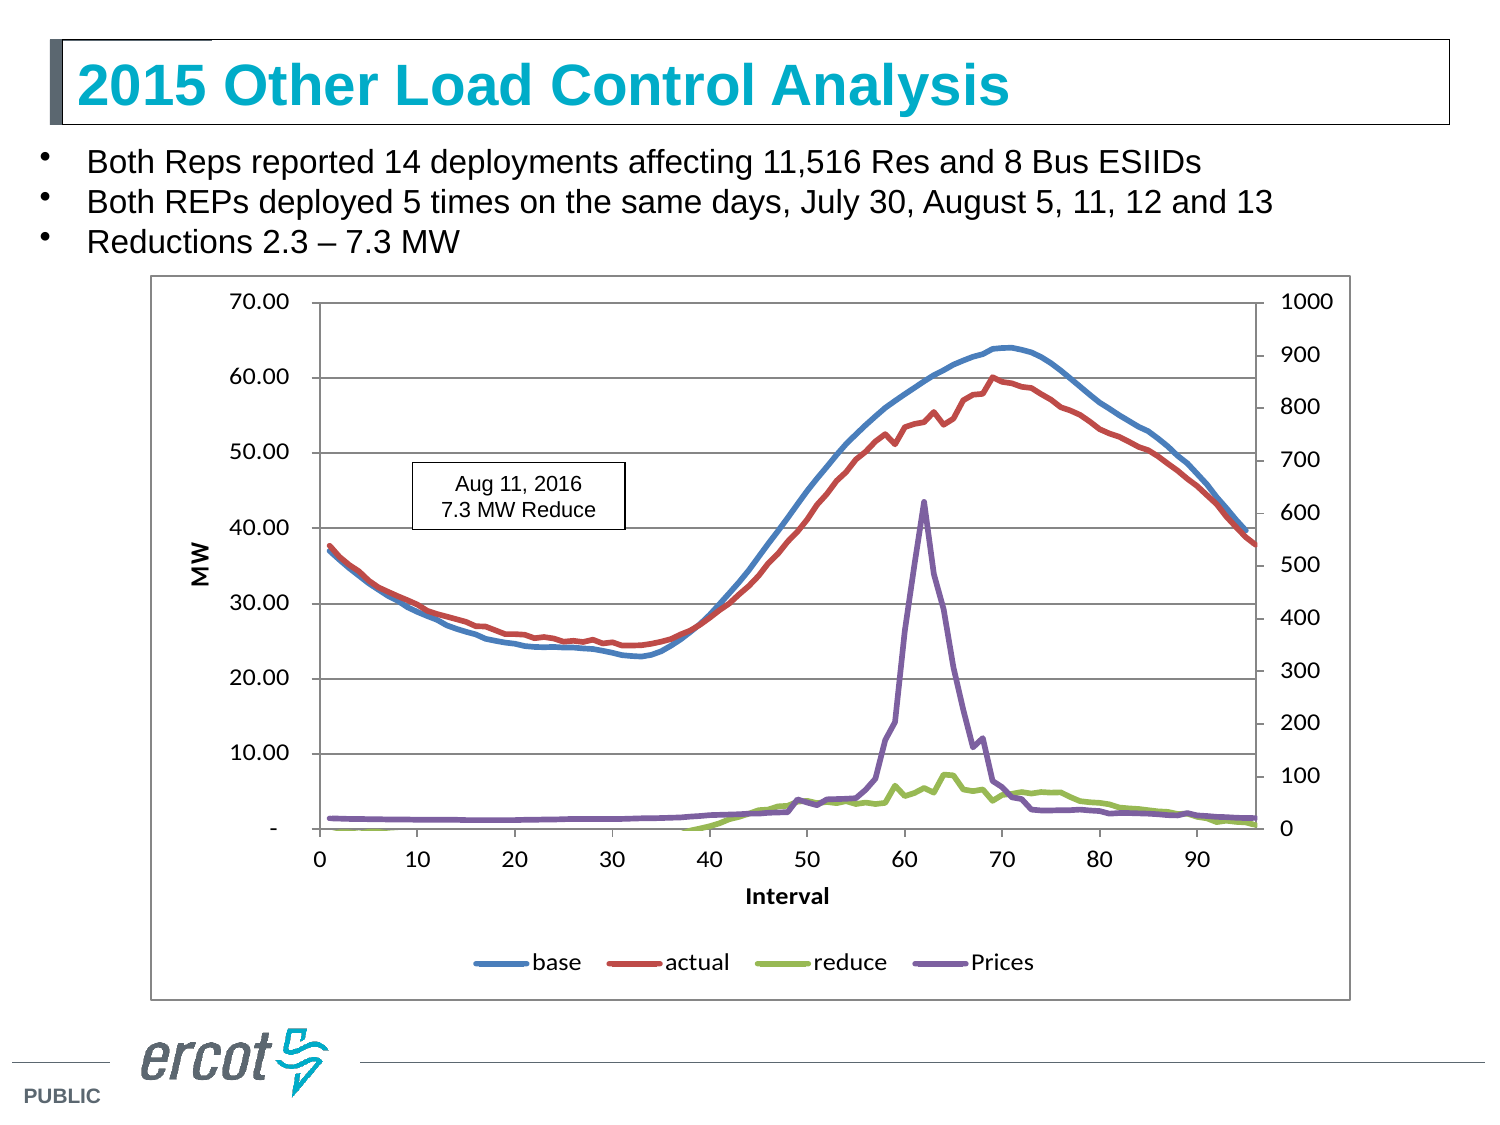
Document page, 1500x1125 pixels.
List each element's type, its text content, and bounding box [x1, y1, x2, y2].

picture [137, 1024, 332, 1100]
picture [149, 274, 1352, 1002]
title 2015 Other Load Control Analysis [62, 39, 1450, 125]
text_box Both Reps reported 14 deployments affecting 11,516 Res and 8 Bus ESIIDs Both REPs deployed 5 times on the same days, July 30, August 5, 11, 12 and 13 Reductions 2.3 – 7.3 MW [24, 133, 1300, 348]
